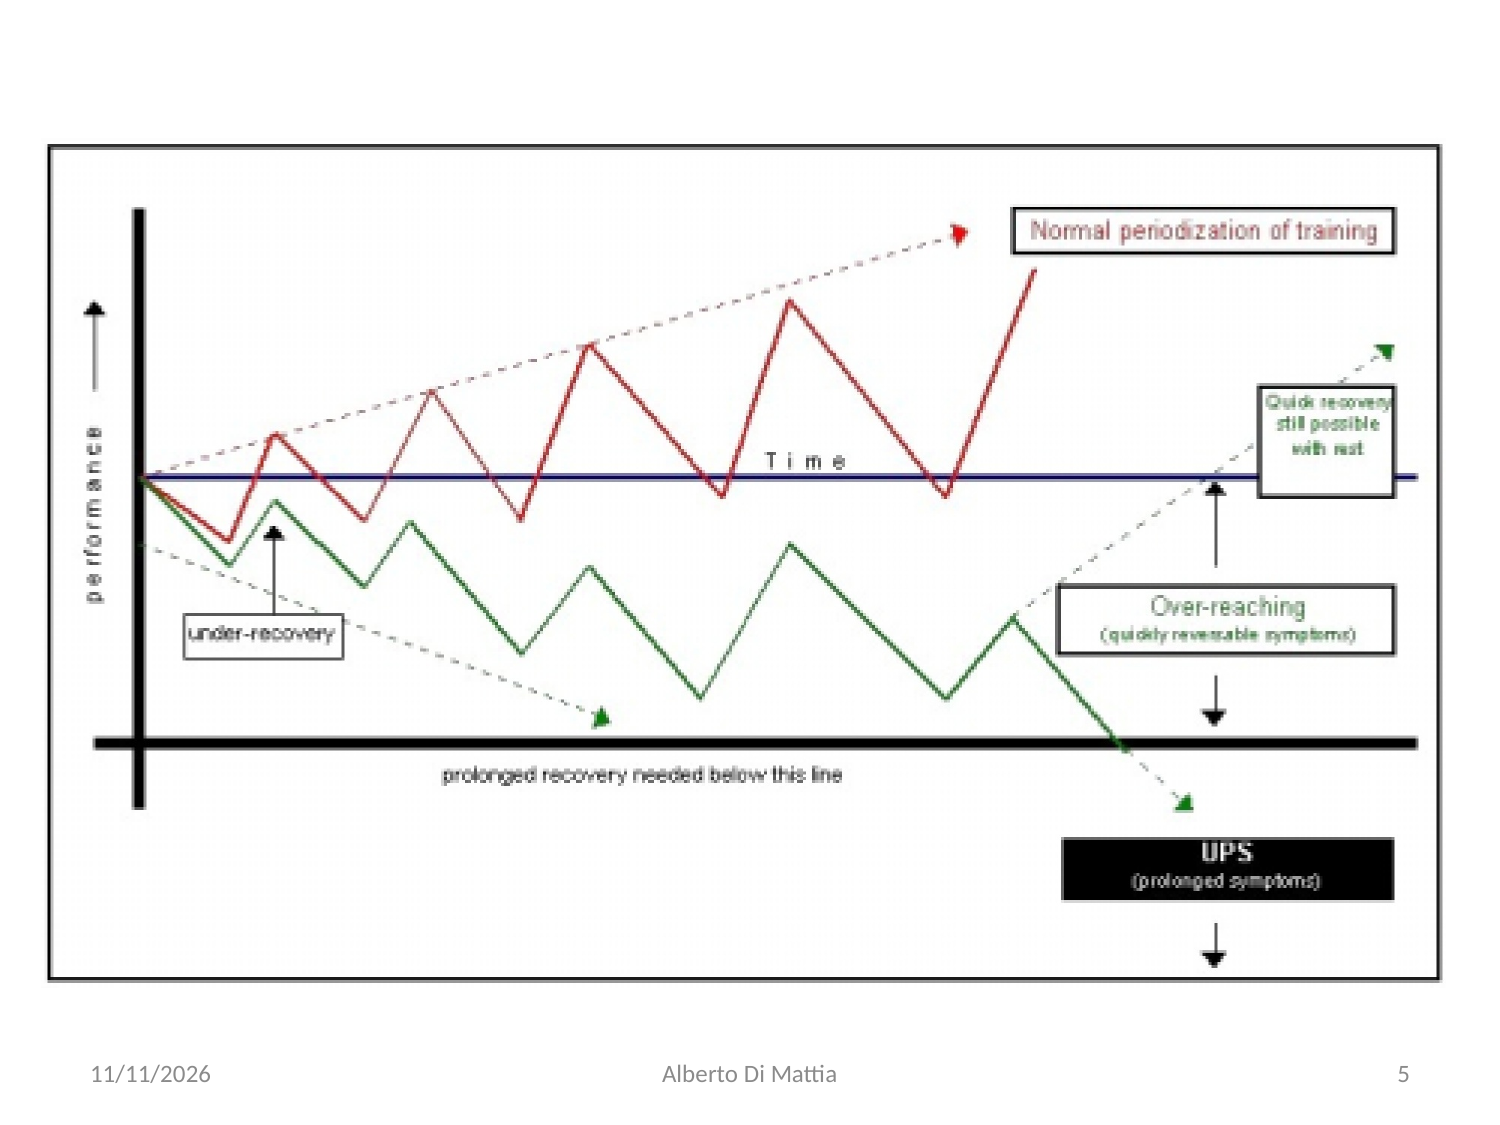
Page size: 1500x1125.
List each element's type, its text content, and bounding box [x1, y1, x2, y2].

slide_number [75, 1042, 425, 1103]
slide_number 5 [1074, 1042, 1425, 1103]
footer Alberto Di Mattia [512, 1042, 988, 1103]
picture [41, 136, 1446, 988]
